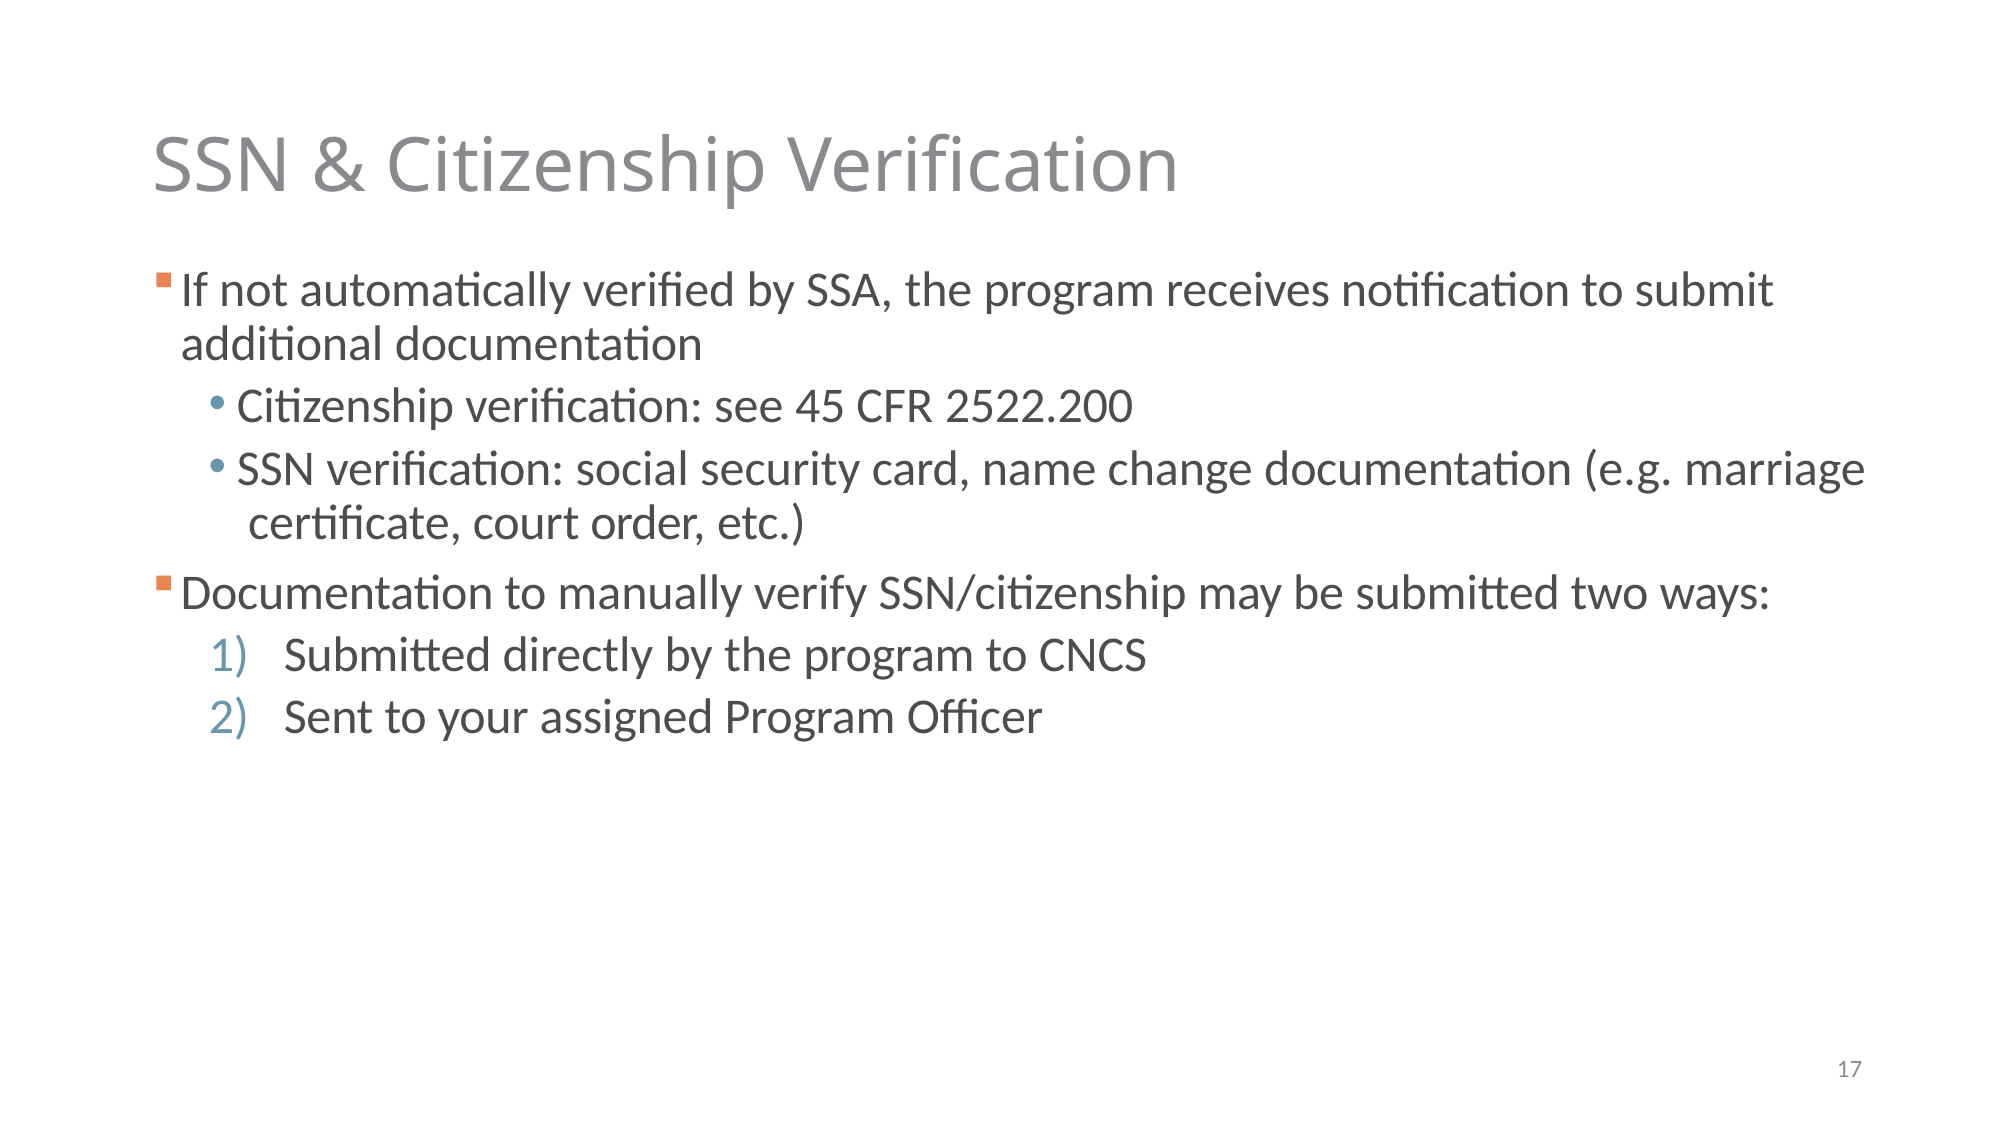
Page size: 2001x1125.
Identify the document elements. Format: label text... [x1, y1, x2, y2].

text_box SSN & Citizenship Verification If not automatically verified by SSA, the program receives notification to submit additional documentation Citizenship verification: see 45 CFR 2522.200 SSN verification: social security card, name change documentation (e.g. marriage certificate, court order, etc.) Documentation to manually verify SSN/citizenship may be submitted two ways: Submitted directly by the program to CNCS Sent to your assigned Program Officer [150, 114, 1877, 744]
slide_number 17 [1412, 746, 1863, 1125]
